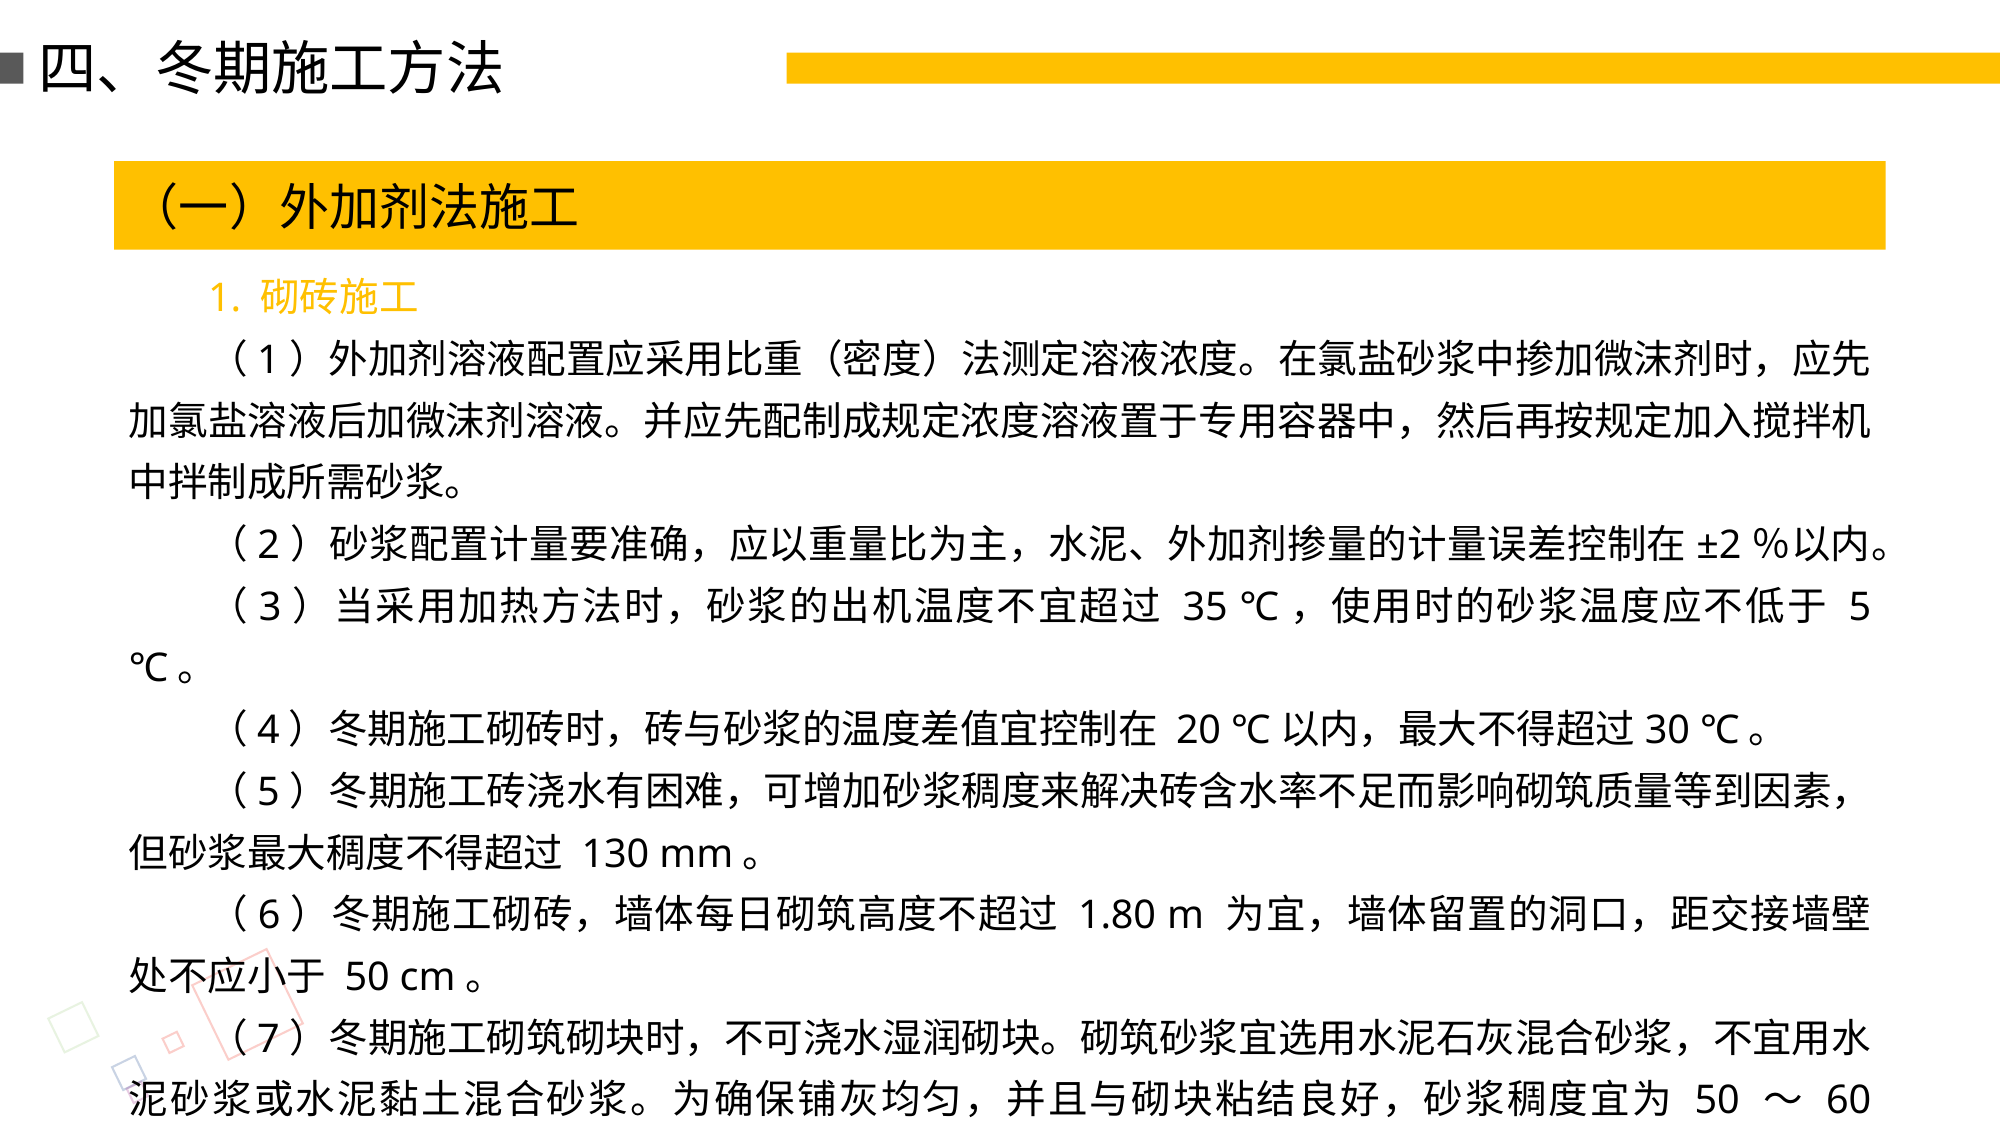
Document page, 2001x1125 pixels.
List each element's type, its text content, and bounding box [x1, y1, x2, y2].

text_box 1. 砌砖施工 （1）外加剂溶液配置应采用比重（密度）法测定溶液浓度。在氯盐砂浆中掺加微沫剂时，应先加氯盐溶液后加微沫剂溶液。并应先配制成规定浓度溶液置于专用容器中，然后再按规定加入搅拌机中拌制成所需砂浆。 （2）砂浆配置计量要准确，应以重量比为主，水泥、外加剂掺量的计量误差控制在±2％以内。 （3）当采用加热方法时，砂浆的出机温度不宜超过 35 ℃，使用时的砂浆温度应不低于 5 ℃。 （4）冬期施工砌砖时，砖与砂浆的温度差值宜控制在 20 ℃以内，最大不得超过30 ℃。 （5）冬期施工砖浇水有困难，可增加砂浆稠度来解决砖含水率不足而影响砌筑质量等到因素，但砂浆最大稠度不得超过 130 mm。 （6）冬期施工砌砖，墙体每日砌筑高度不超过 1.80 m 为宜，墙体留置的洞口，距交接墙壁处不应小于 50 cm。 （7）冬期施工砌筑砌块时，不可浇水湿润砌块。砌筑砂浆宜选用水泥石灰混合砂浆，不宜用水泥砂浆或水泥黏土混合砂浆。为确保铺灰均匀，并且与砌块粘结良好，砂浆稠度宜为 50 ～ 60 mm。 [114, 250, 1886, 1125]
text_box 四、冬期施工方法 [23, 23, 520, 109]
text_box （一）外加剂法施工 [114, 161, 1886, 250]
text_box [46, 1000, 100, 1054]
